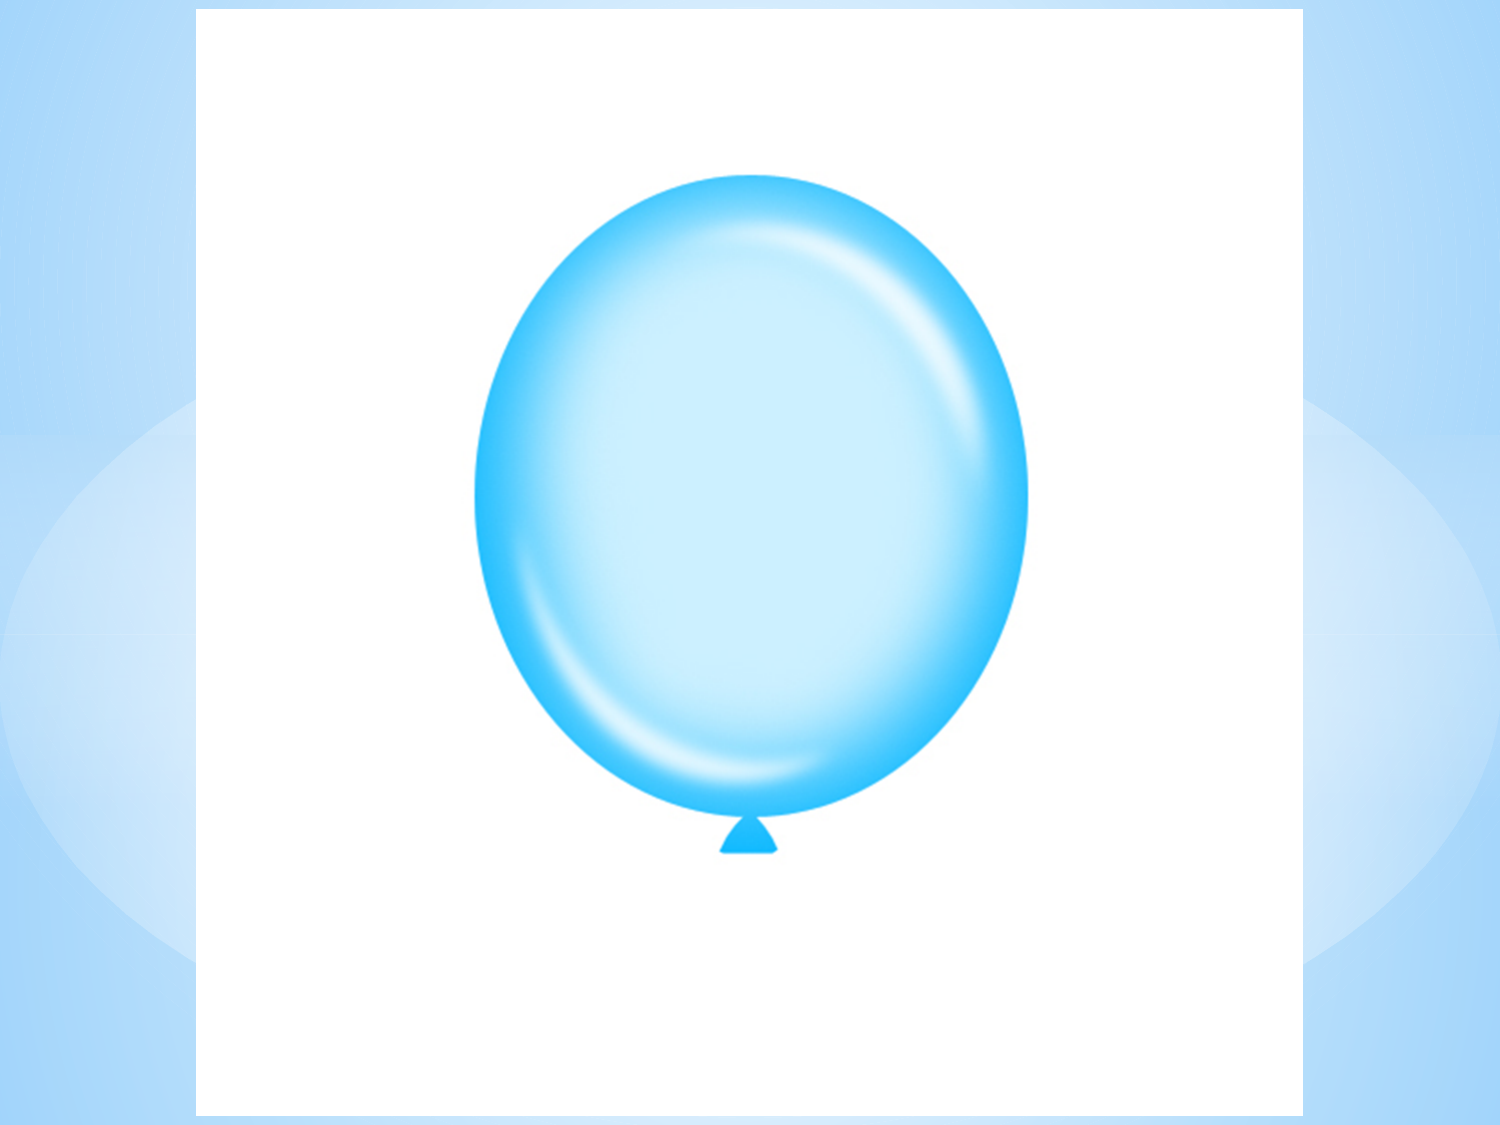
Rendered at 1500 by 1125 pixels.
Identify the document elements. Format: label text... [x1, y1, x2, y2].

text_box Круглый, гладкий, как арбуз. Цвет любой на разный вкус. Коль упустишь с поводка Улетит за облака. [1309, 219, 1317, 595]
picture [196, 9, 1304, 1117]
